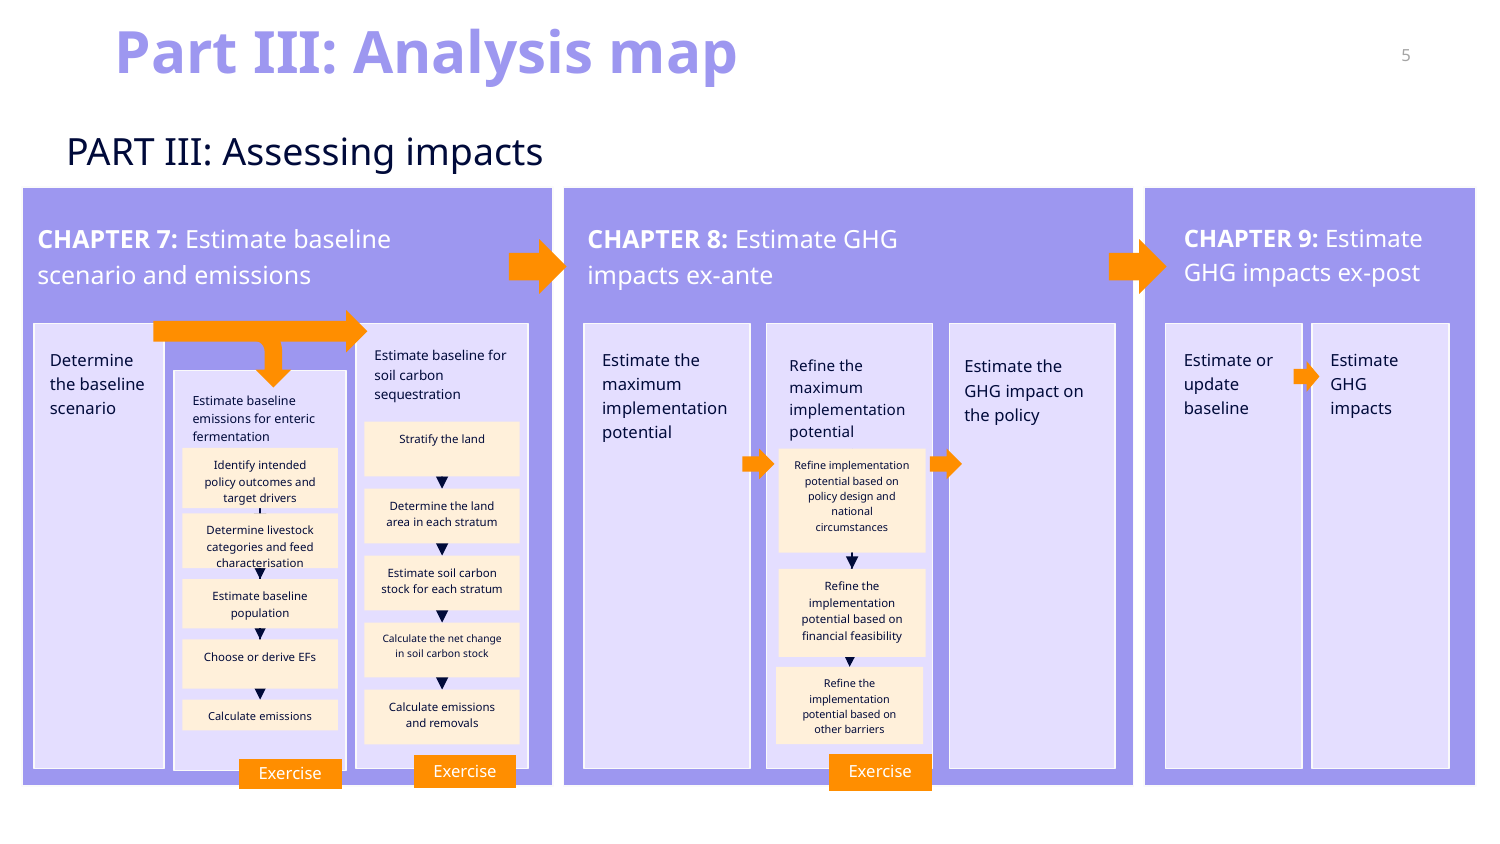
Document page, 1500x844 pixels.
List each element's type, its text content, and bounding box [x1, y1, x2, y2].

text_box Calculate the net change in soil carbon stock [445, 622, 520, 678]
text_box [22, 235, 553, 787]
text_box [33, 323, 164, 769]
text_box [356, 340, 529, 769]
text_box [584, 323, 750, 769]
text_box [750, 448, 775, 480]
text_box [167, 324, 289, 387]
text_box Refine the implementation potential based on other barriers [776, 666, 924, 745]
text_box [1293, 361, 1320, 392]
text_box Estimate soil carbon stock for each stratum [446, 555, 520, 611]
text_box Estimate baseline emissions for enteric fermentation [177, 382, 350, 452]
title Part III: Analysis map [99, 1, 1268, 109]
text_box [508, 239, 567, 294]
text_box Exercise [240, 760, 341, 789]
text_box Stratify the land [443, 421, 520, 477]
text_box Estimate soil carbon stock for each stratum [364, 555, 437, 611]
text_box [1312, 323, 1449, 769]
text_box Stratify the land [364, 421, 441, 477]
text_box [1143, 187, 1476, 787]
text_box Calculate the net change in soil carbon stock [364, 622, 438, 678]
text_box [174, 370, 347, 771]
text_box [563, 187, 1134, 787]
text_box [929, 448, 962, 480]
text_box [22, 187, 51, 209]
text_box Exercise [830, 755, 931, 790]
text_box Refine implementation potential based on policy design and national circumstances [853, 448, 926, 553]
text_box Choose or derive EFs [182, 639, 255, 689]
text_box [849, 552, 853, 667]
text_box Refine the implementation potential based on financial feasibility [778, 568, 844, 657]
text_box Estimate the maximum implementation potential [587, 337, 750, 477]
text_box CHAPTER 9: Estimate GHG impacts ex-post [1168, 209, 1446, 304]
text_box Determine the baseline scenario [34, 337, 165, 477]
text_box Determine the land area in each stratum [364, 488, 437, 544]
text_box Estimate the GHG impact on the policy [949, 344, 1113, 439]
text_box PART III: Assessing impacts [51, 111, 1156, 235]
text_box Calculate emissions and removals [364, 689, 520, 745]
text_box Determine the land area in each stratum [446, 488, 520, 544]
text_box Exercise [414, 756, 516, 788]
text_box [359, 323, 529, 336]
text_box Calculate emissions [182, 699, 338, 731]
text_box [154, 312, 366, 350]
text_box Choose or derive EFs [265, 639, 338, 689]
text_box Determine livestock categories and feed characterisation [182, 513, 255, 569]
text_box Estimate GHG impacts [1315, 337, 1446, 477]
text_box Estimate baseline population [182, 579, 255, 629]
text_box [1108, 239, 1167, 294]
text_box Refine the implementation potential based on financial feasibility [857, 568, 926, 657]
text_box Identify intended policy outcomes and target drivers [182, 447, 338, 509]
text_box Refine the maximum implementation potential [774, 344, 938, 449]
text_box [949, 323, 1116, 769]
text_box [766, 323, 933, 769]
text_box Refine implementation potential based on policy design and national circumstances [778, 448, 851, 553]
text_box Estimate baseline for soil carbon sequestration [359, 336, 532, 414]
text_box Estimate baseline population [265, 579, 338, 629]
text_box CHAPTER 7: Estimate baseline scenario and emissions [22, 209, 464, 304]
text_box Determine livestock categories and feed characterisation [265, 513, 338, 569]
text_box [1165, 323, 1303, 769]
text_box CHAPTER 8: Estimate GHG impacts ex-ante [572, 209, 1014, 304]
text_box Estimate or update baseline [1168, 337, 1299, 477]
